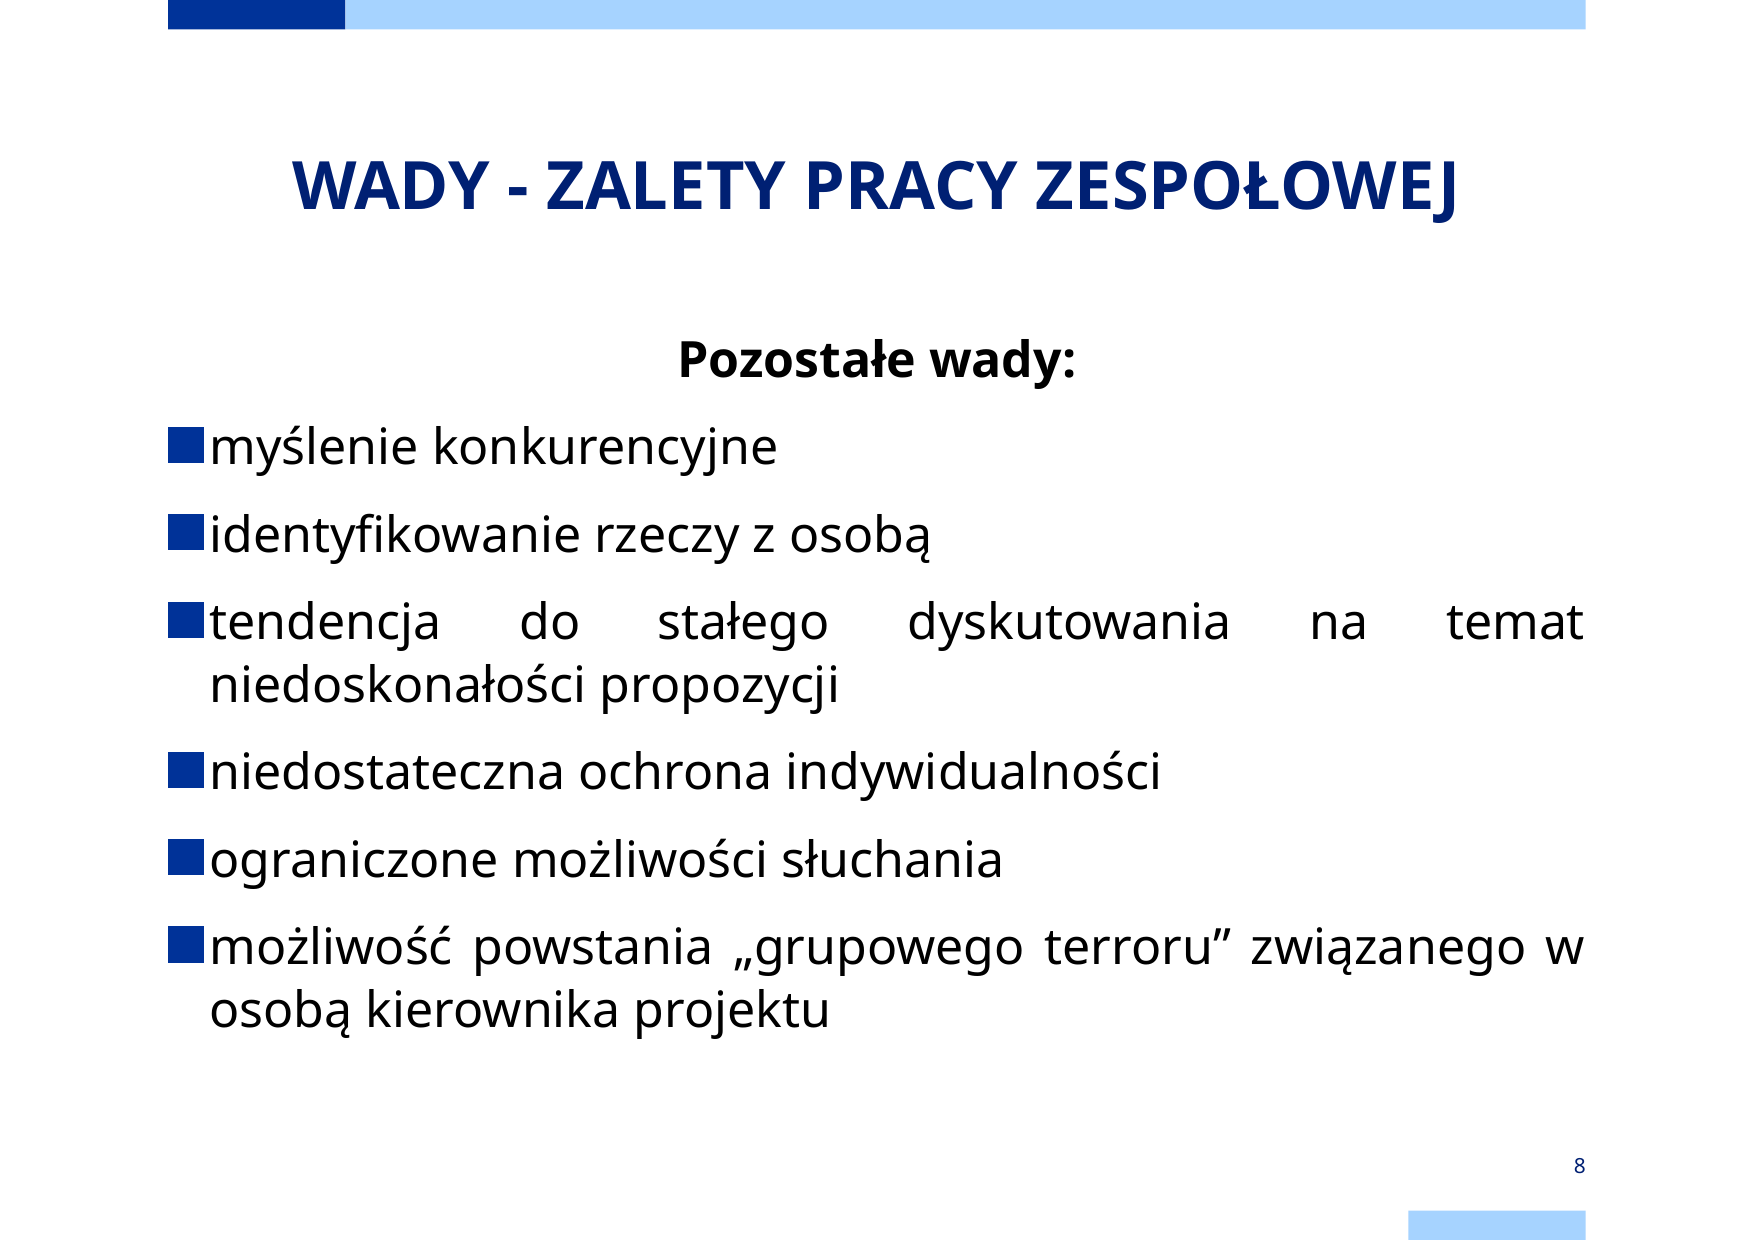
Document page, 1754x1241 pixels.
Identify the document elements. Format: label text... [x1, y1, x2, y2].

title WADY - ZALETY PRACY ZESPOŁOWEJ [168, 147, 1586, 324]
picture [168, 602, 204, 638]
slide_number 8 [1408, 1151, 1586, 1182]
list Pozostałe wady: myślenie konkurencyjne identyfikowanie rzeczy z osobą tendencja do stałego dyskutowania na temat niedoskonałości propozycji niedostateczna ochrona indywidualności ograniczone możliwości słuchania możliwość powstania „grupowego terroru” związanego w osobą kierownika projektu [168, 324, 1586, 1093]
picture [168, 427, 204, 463]
picture [168, 926, 204, 963]
picture [168, 839, 204, 875]
picture [168, 752, 204, 788]
picture [168, 514, 204, 550]
